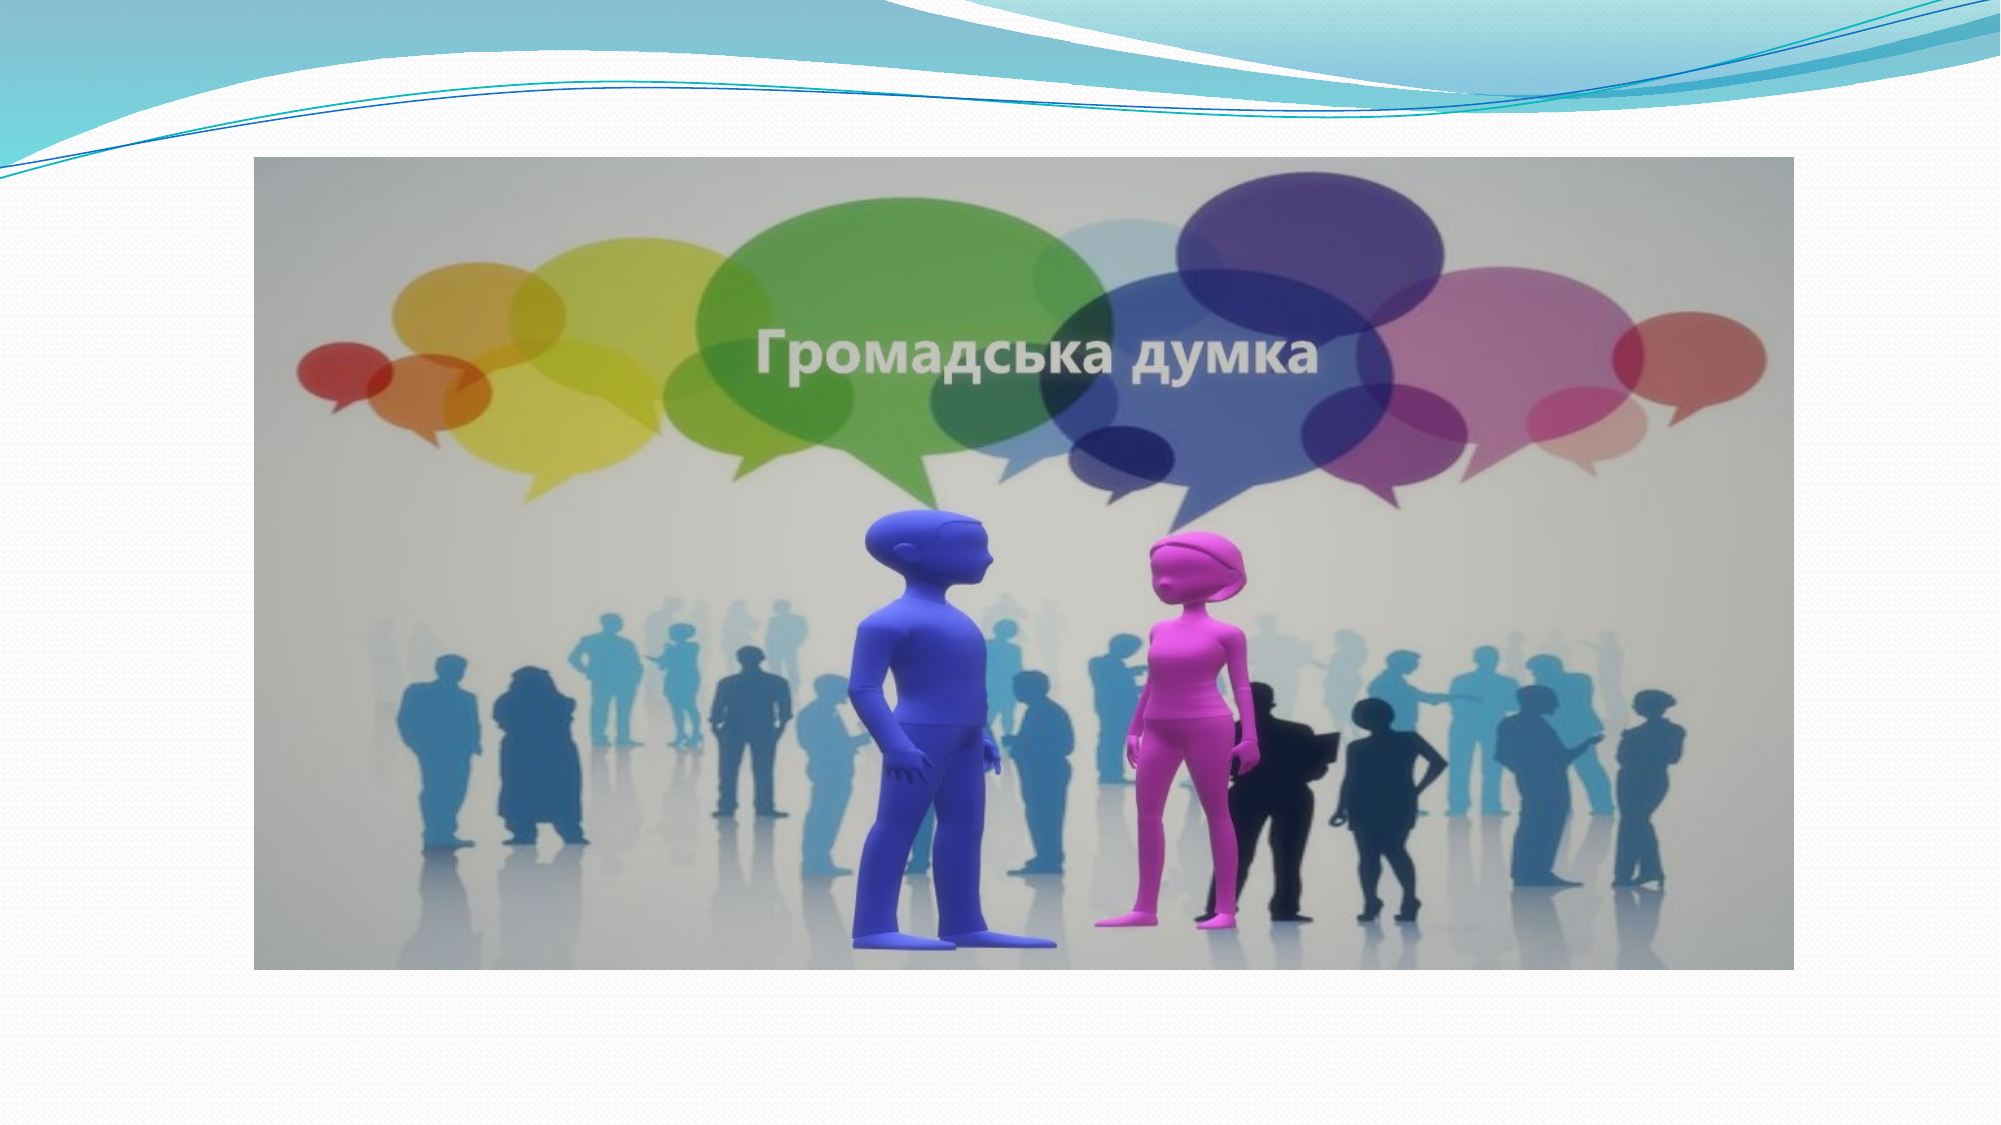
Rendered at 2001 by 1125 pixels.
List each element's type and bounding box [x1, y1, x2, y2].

list [254, 157, 1794, 970]
